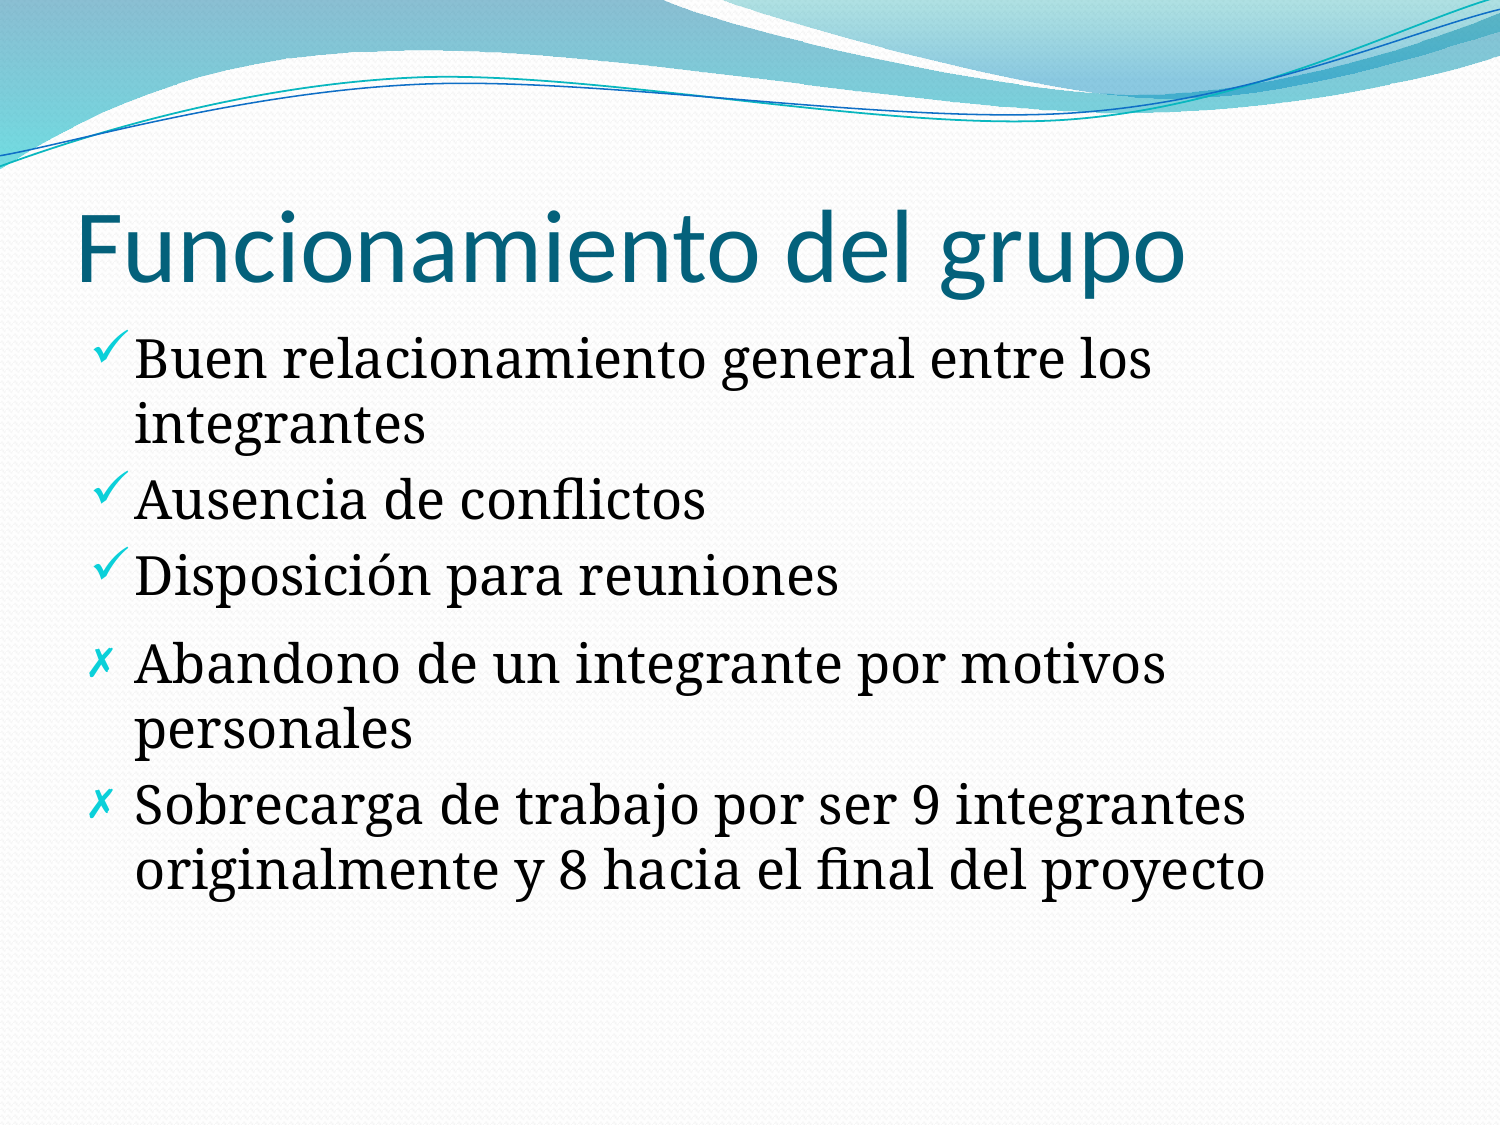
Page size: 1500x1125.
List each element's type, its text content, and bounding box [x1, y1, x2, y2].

list Buen relacionamiento general entre los integrantes Ausencia de conflictos Disposición para reuniones Abandono de un integrante por motivos personales Sobrecarga de trabajo por ser 9 integrantes originalmente y 8 hacia el final del proyecto [75, 317, 1425, 1038]
title Funcionamiento del grupo [75, 115, 1425, 303]
